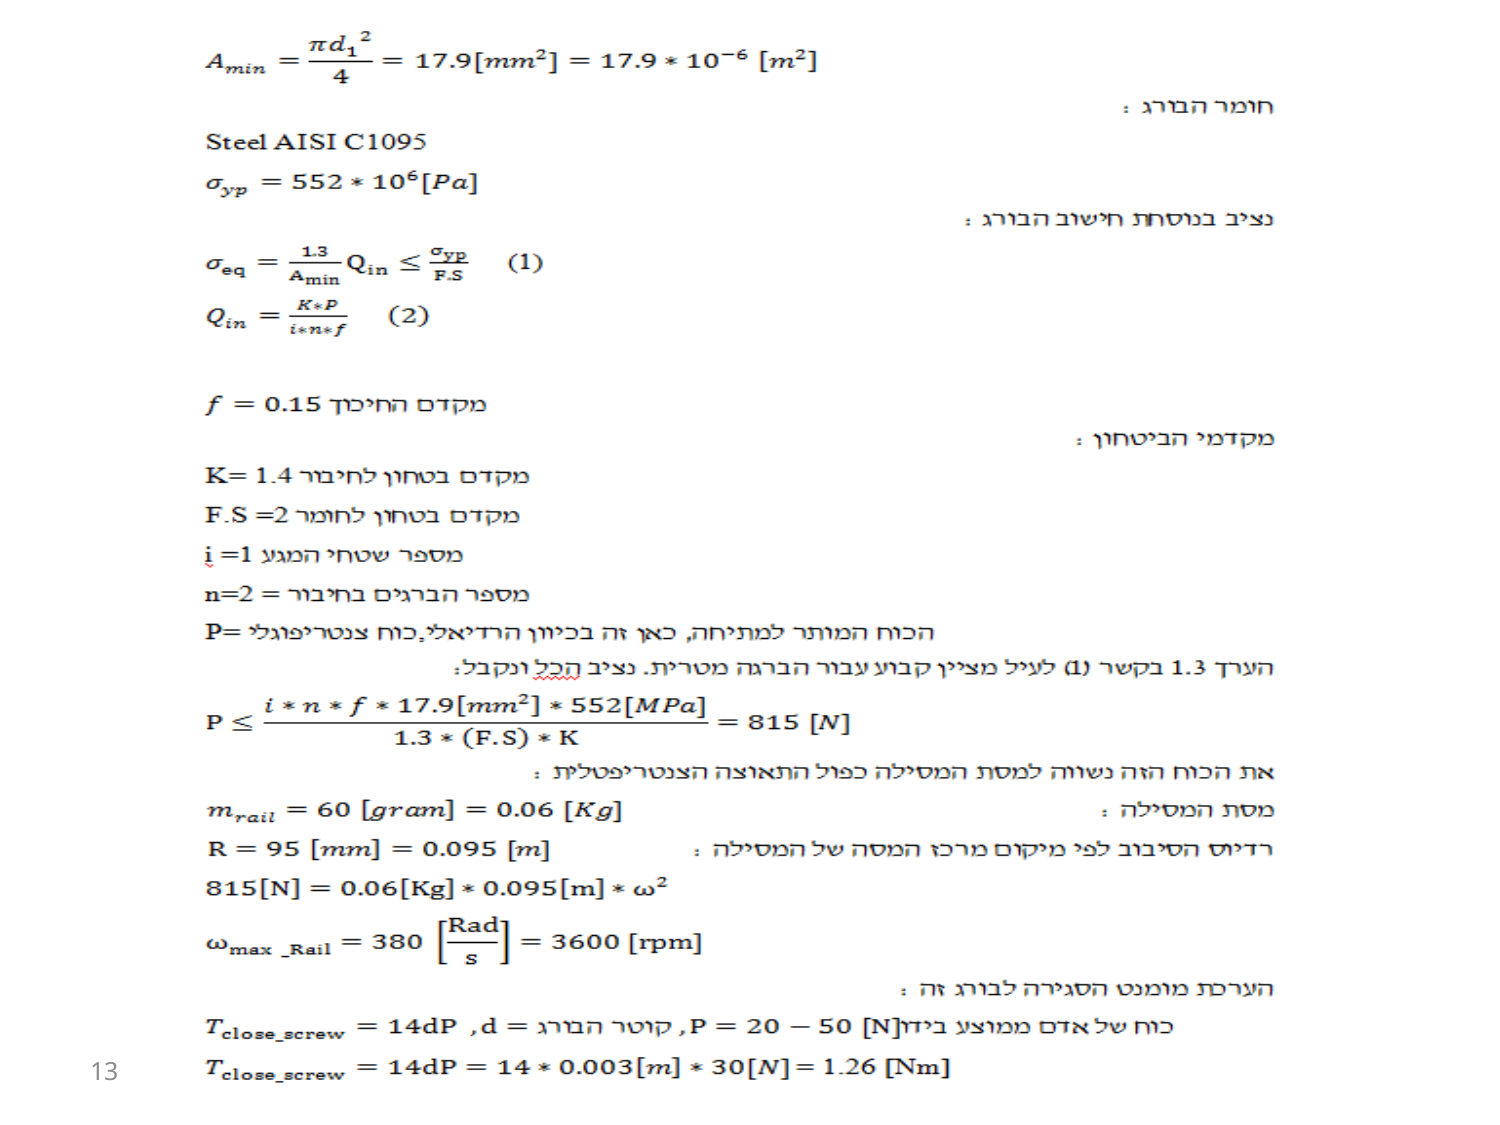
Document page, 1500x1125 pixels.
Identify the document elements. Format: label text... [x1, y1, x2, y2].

slide_number 13 [75, 1042, 198, 1103]
picture [194, 30, 1294, 1095]
